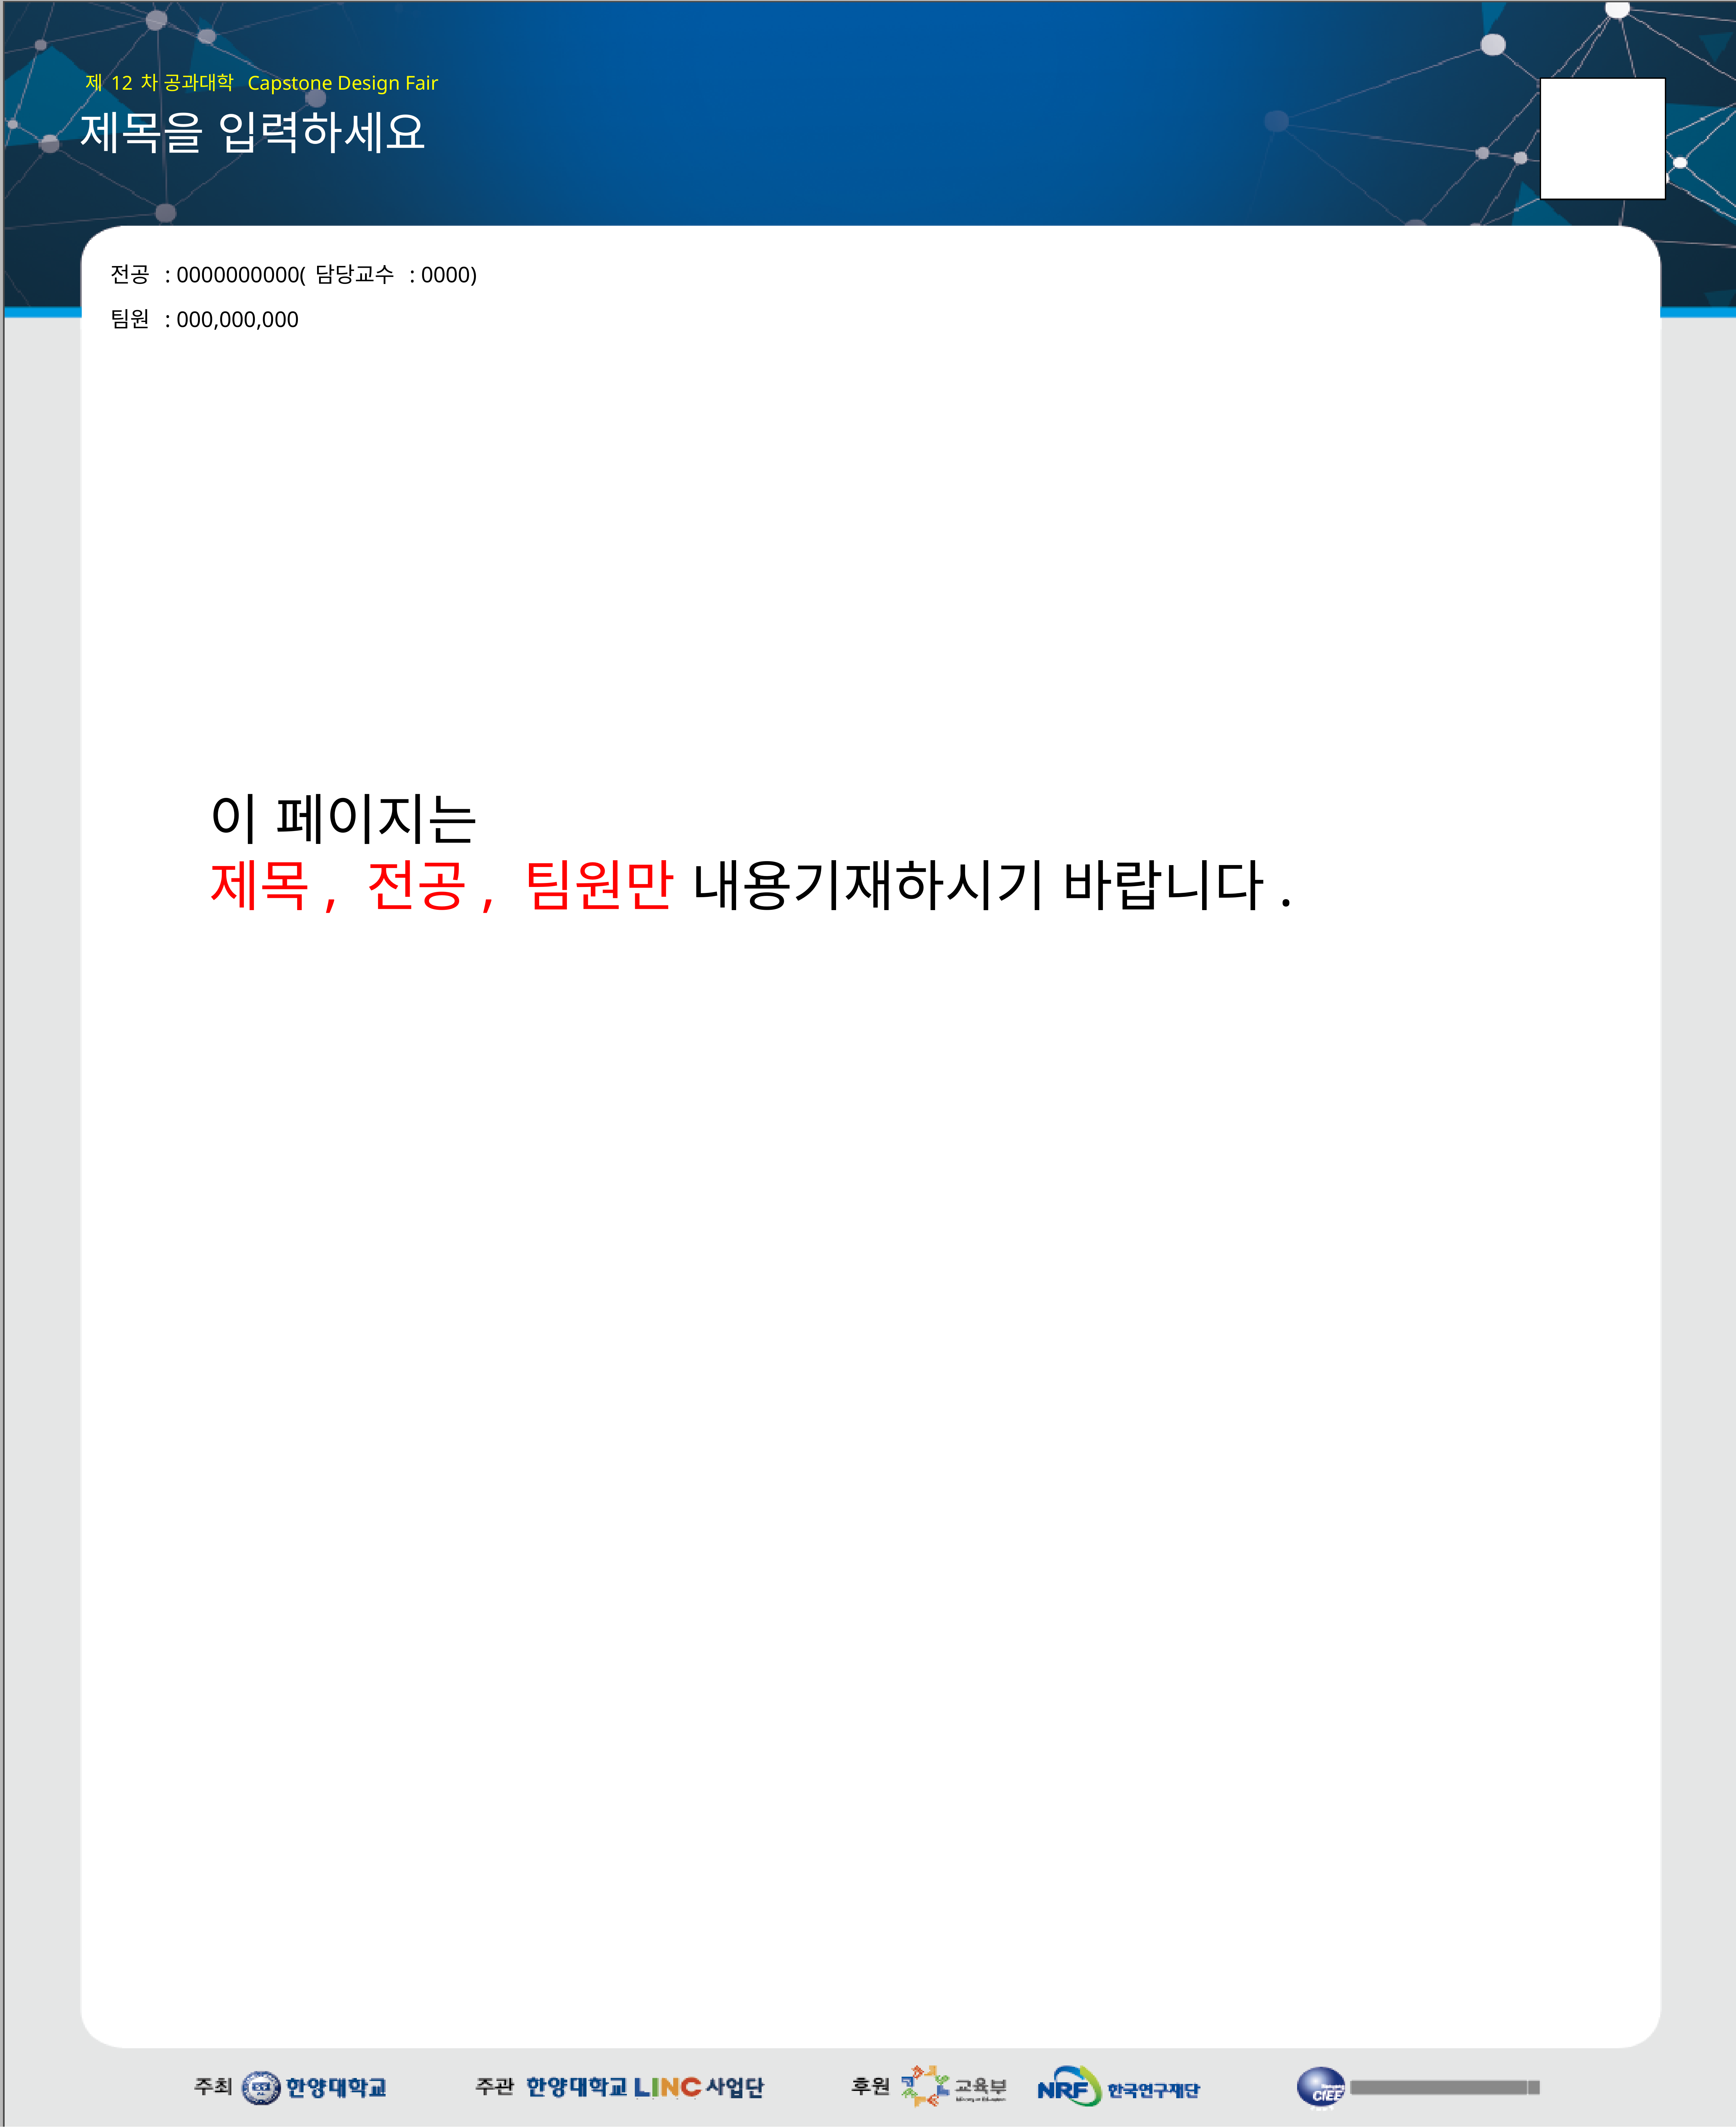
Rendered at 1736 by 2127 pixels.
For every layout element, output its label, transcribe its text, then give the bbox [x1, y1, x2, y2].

text_box [1540, 77, 1666, 200]
text_box 제12차 공과대학 Capstone Design Fair [80, 64, 444, 109]
text_box 전공 : 0000000000(담당교수 : 0000) 팀원 : 000,000,000 [106, 254, 1603, 348]
text_box 이 페이지는 제목, 전공, 팀원만 내용기재하시기 바랍니다. [204, 782, 1680, 920]
text_box 제목을 입력하세요 [74, 102, 1490, 228]
picture [0, 0, 1736, 2127]
